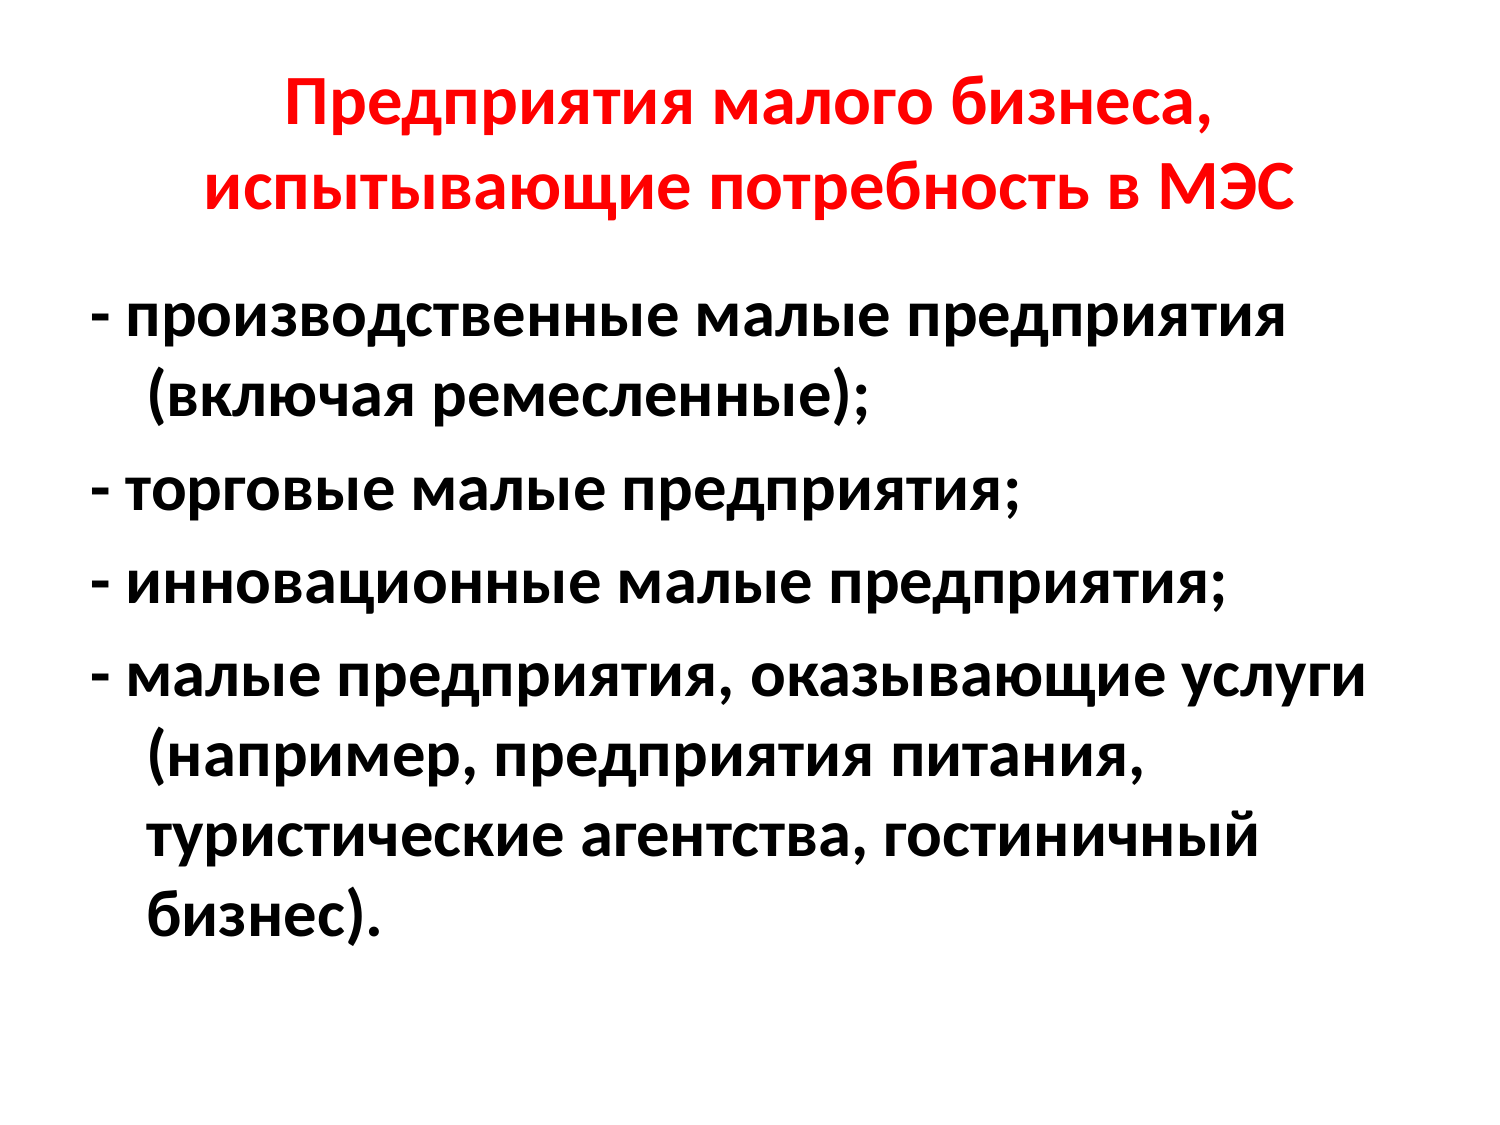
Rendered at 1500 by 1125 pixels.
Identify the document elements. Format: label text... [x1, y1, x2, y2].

list - производственные малые предприятия (включая ремесленные); - торговые малые предприятия; - инновационные малые предприятия; - малые предприятия, оказывающие услуги (например, предприятия питания, туристические агентства, гостиничный бизнес). [75, 262, 1425, 1005]
title Предприятия малого бизнеса, испытывающие потребность в МЭС [75, 45, 1425, 233]
